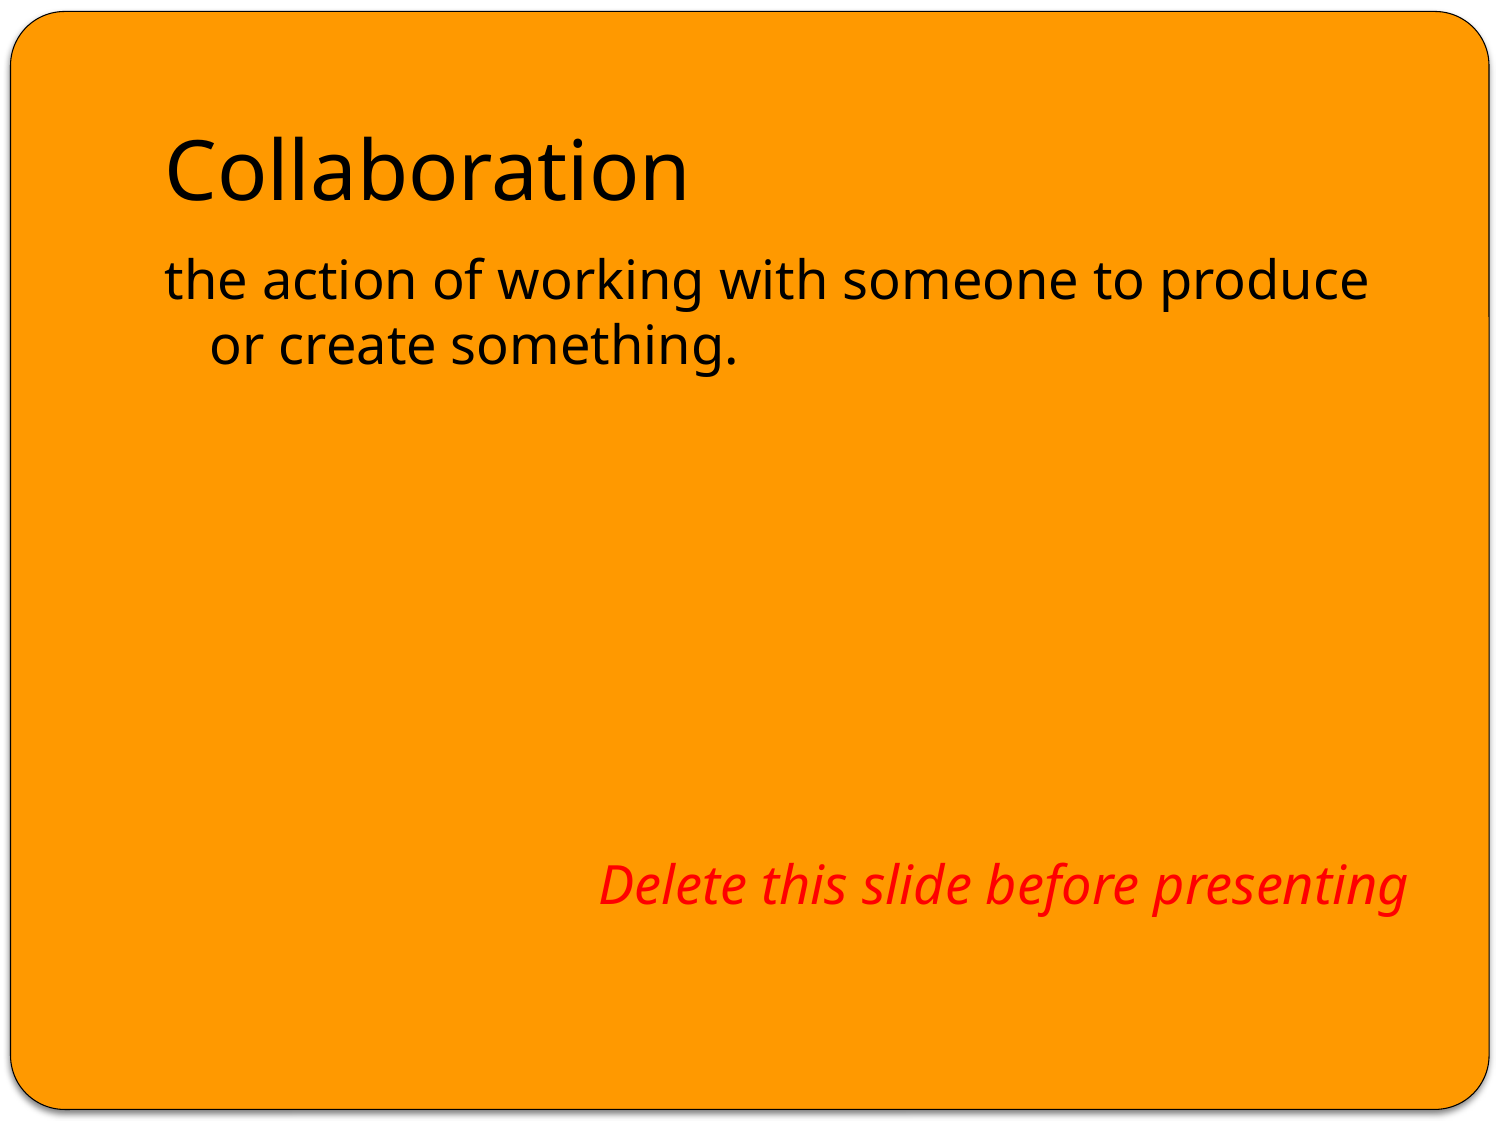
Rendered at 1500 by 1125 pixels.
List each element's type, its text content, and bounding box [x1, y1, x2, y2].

list the action of working with someone to produce or create something. Delete this slide before presenting [150, 237, 1425, 988]
title Collaboration [150, 45, 1425, 233]
